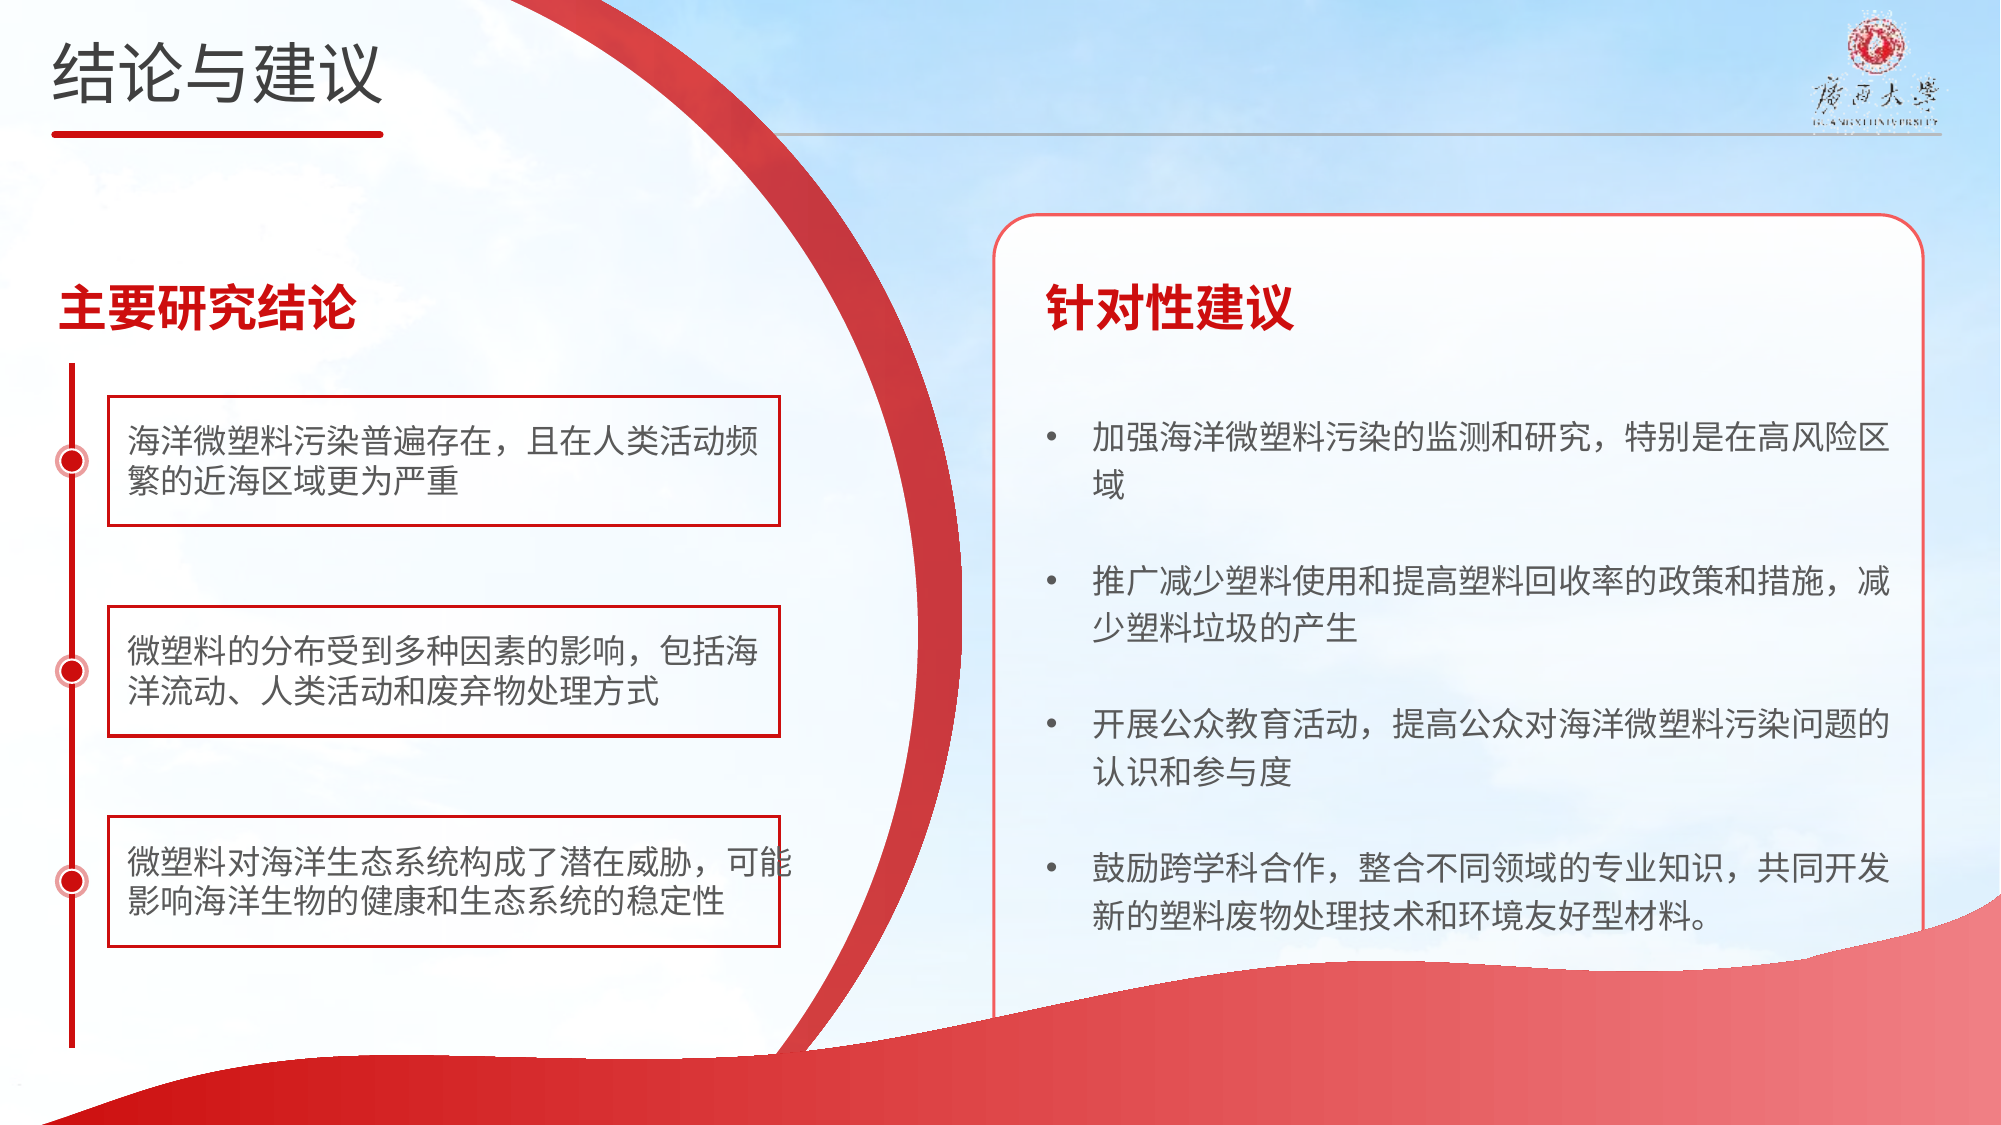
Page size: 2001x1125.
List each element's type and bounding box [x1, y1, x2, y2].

picture [0, 0, 2000, 1125]
text_box [107, 605, 781, 737]
text_box [54, 443, 90, 479]
text_box [54, 653, 90, 689]
text_box [107, 815, 836, 947]
text_box [107, 395, 781, 527]
text_box [54, 863, 90, 899]
